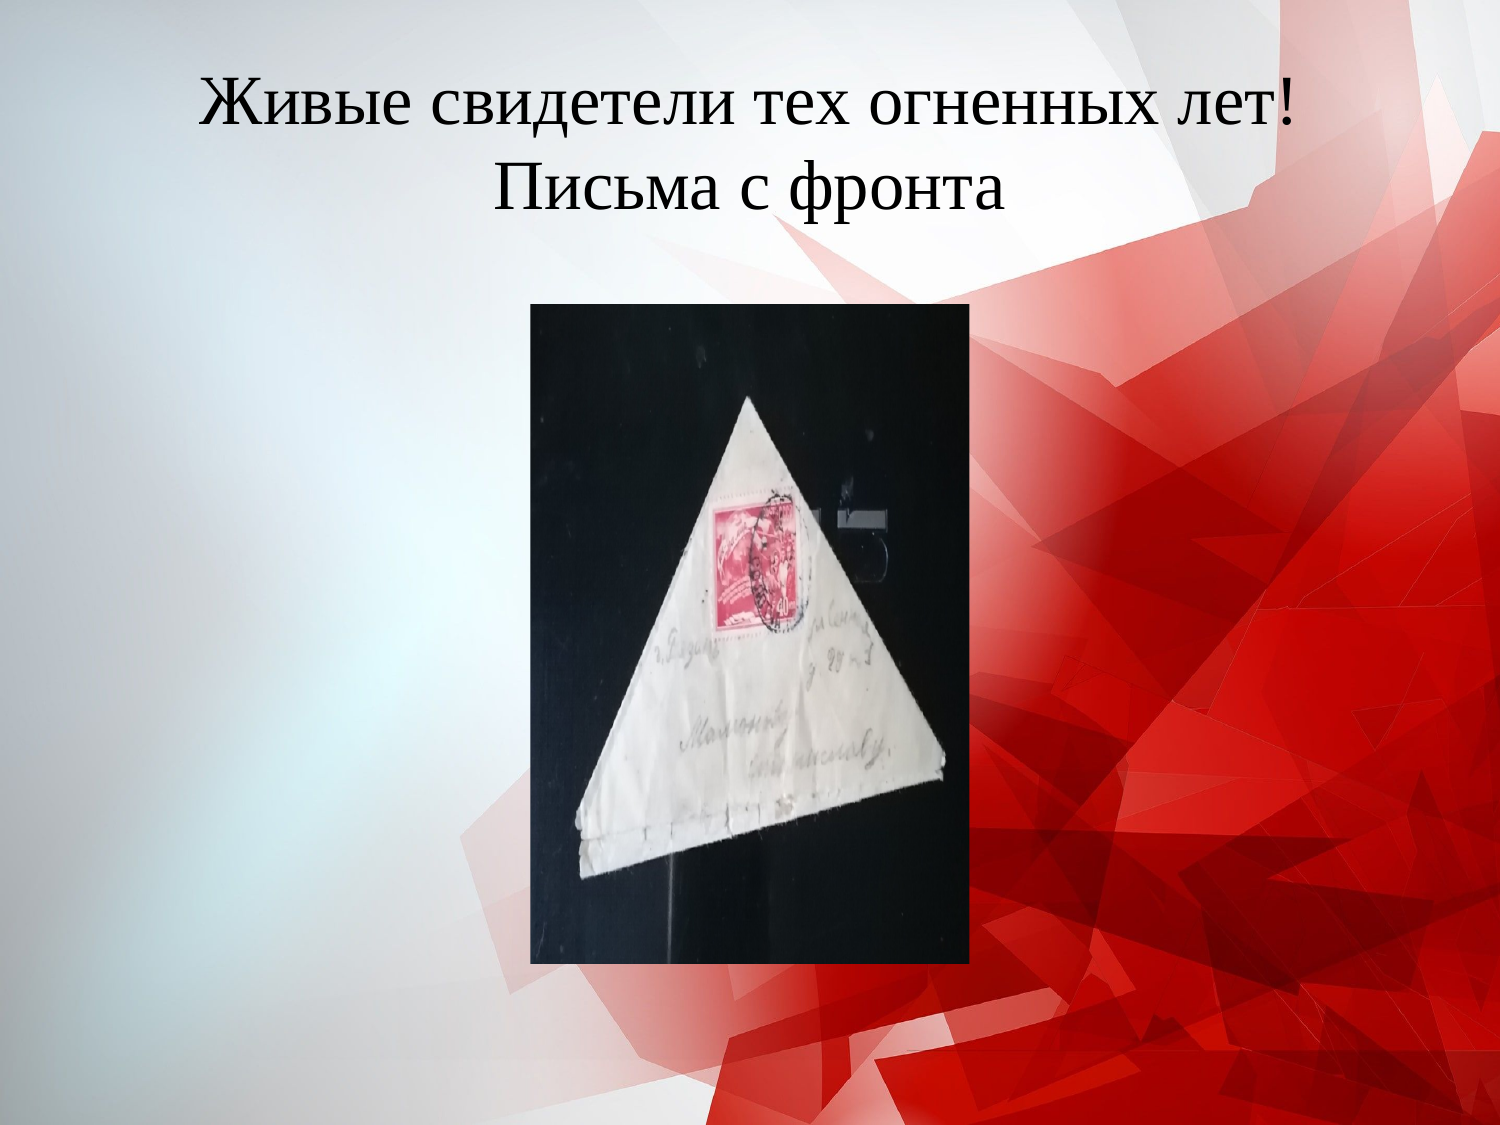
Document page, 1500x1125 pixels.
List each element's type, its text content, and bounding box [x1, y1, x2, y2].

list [420, 413, 1080, 854]
title Живые свидетели тех огненных лет! Письма с фронта [75, 45, 1425, 233]
picture [0, 0, 1500, 1125]
